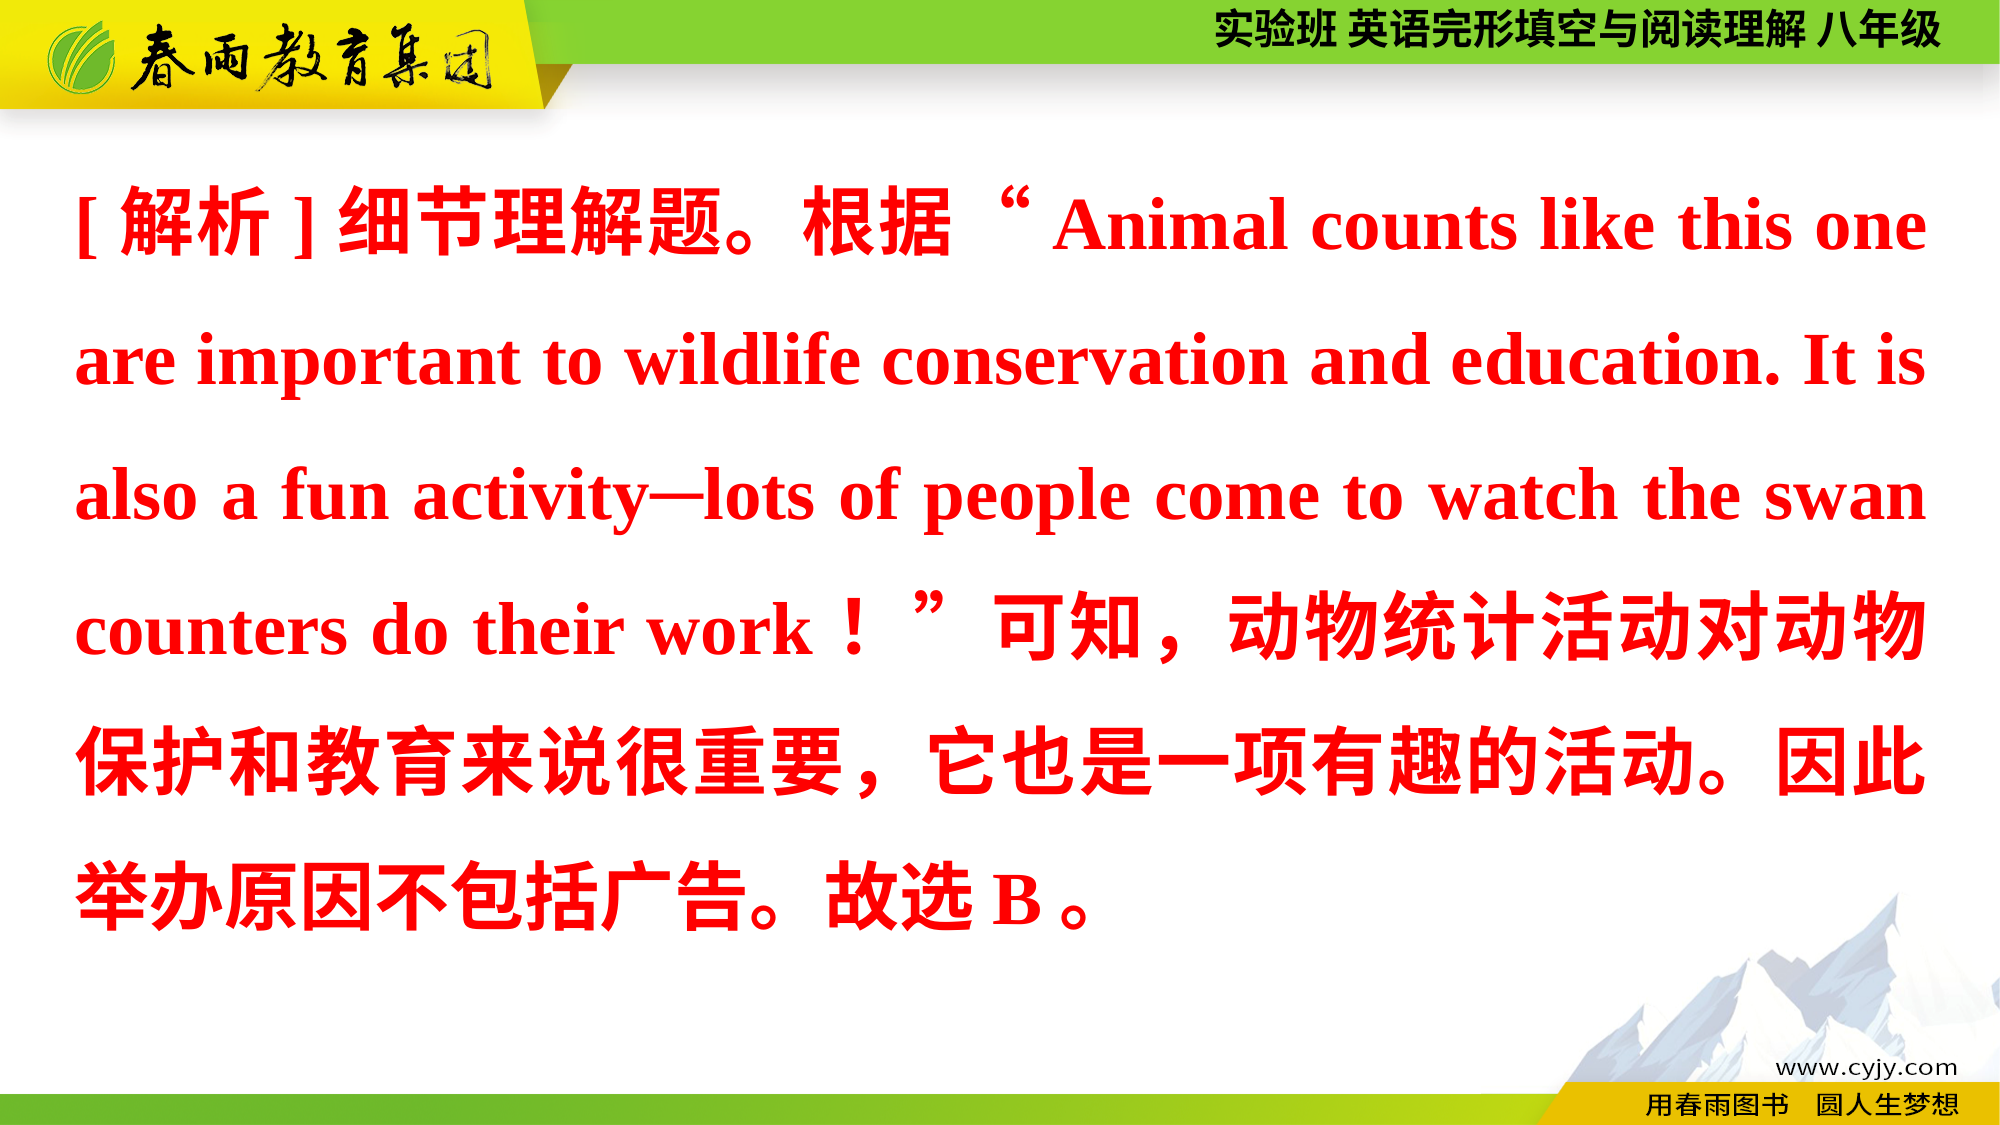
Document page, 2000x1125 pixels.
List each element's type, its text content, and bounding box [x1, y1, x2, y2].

list [解析]细节理解题。根据“Animal counts like this one are important to wildlife conservation and education. It is also a fun activity─lots of people come to watch the swan counters do their work！”可知，动物统计活动对动物保护和教育来说很重要，它也是一项有趣的活动。因此举办原因不包括广告。故选B。 [59, 122, 1944, 956]
picture [0, 0, 2000, 1125]
